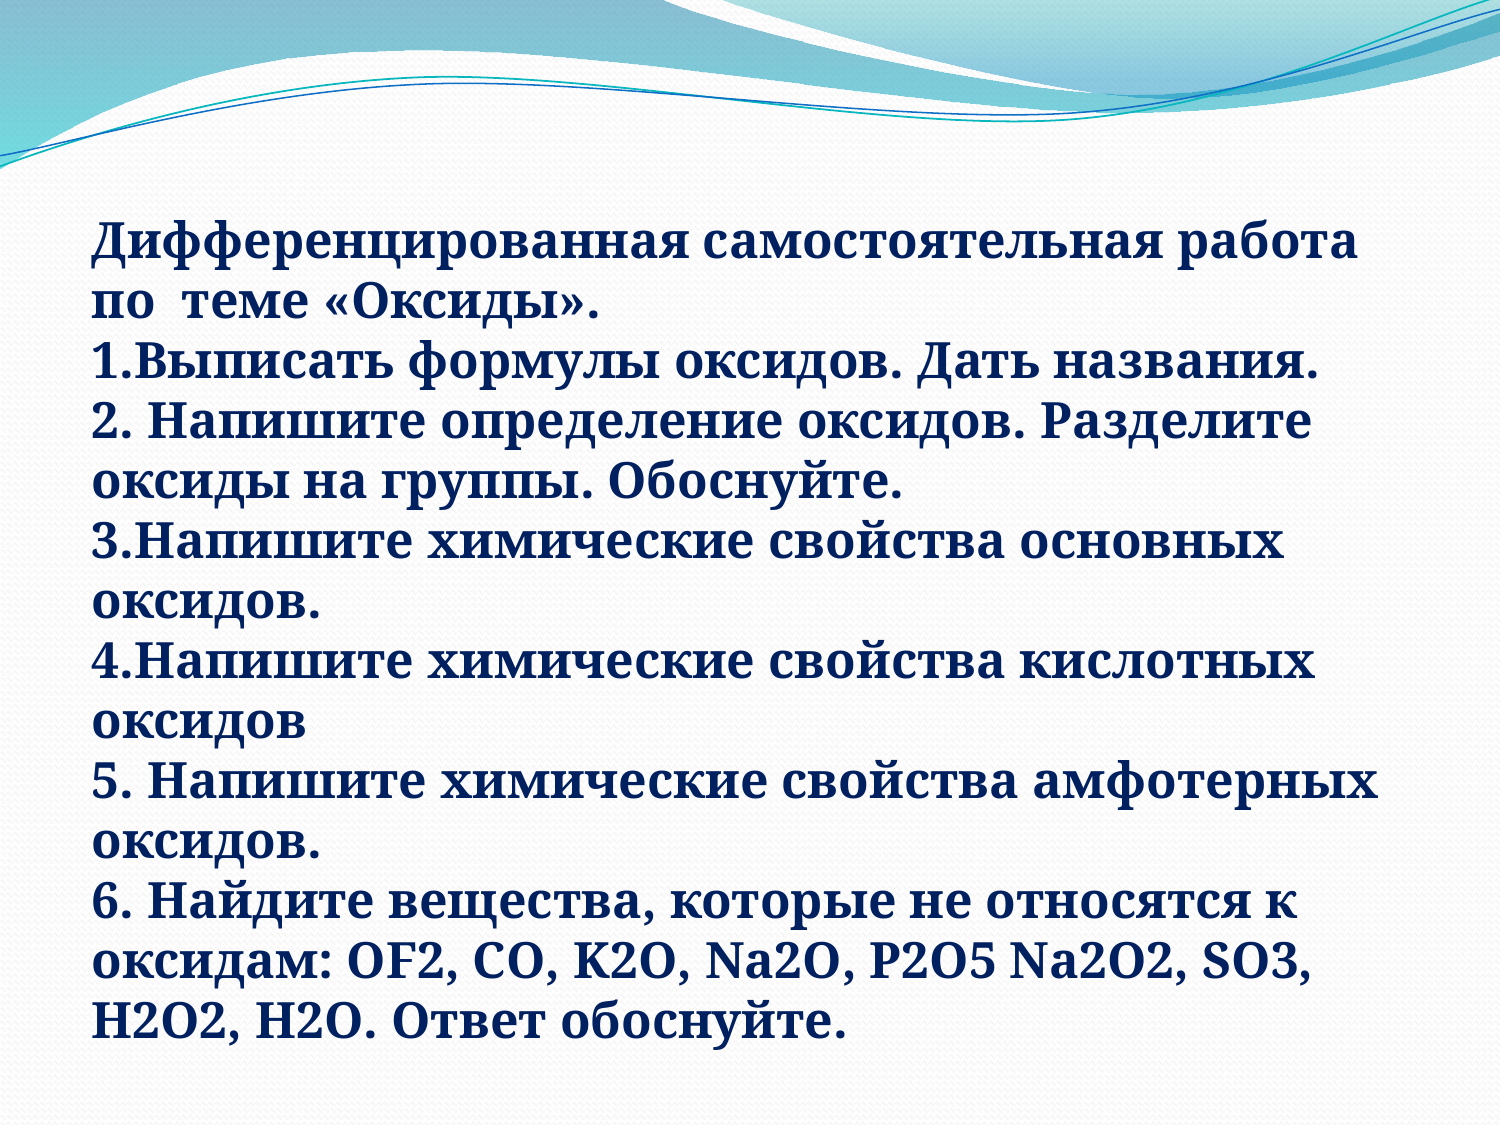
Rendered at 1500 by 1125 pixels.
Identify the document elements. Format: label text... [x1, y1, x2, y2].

text_box Дифференцированная самостоятельная работа по теме «Оксиды». 1.Выписать формулы оксидов. Дать названия. 2. Напишите определение оксидов. Разделите оксиды на группы. Обоснуйте. 3.Напишите химические свойства основных оксидов. 4.Напишите химические свойства кислотных оксидов 5. Напишите химические свойства амфотерных оксидов. 6. Найдите вещества, которые не относятся к оксидам: OF2, CO, K2O, Na2O, P2O5 Na2O2, SO3, H2O2, H2O. Ответ обоснуйте. [76, 200, 1449, 1056]
